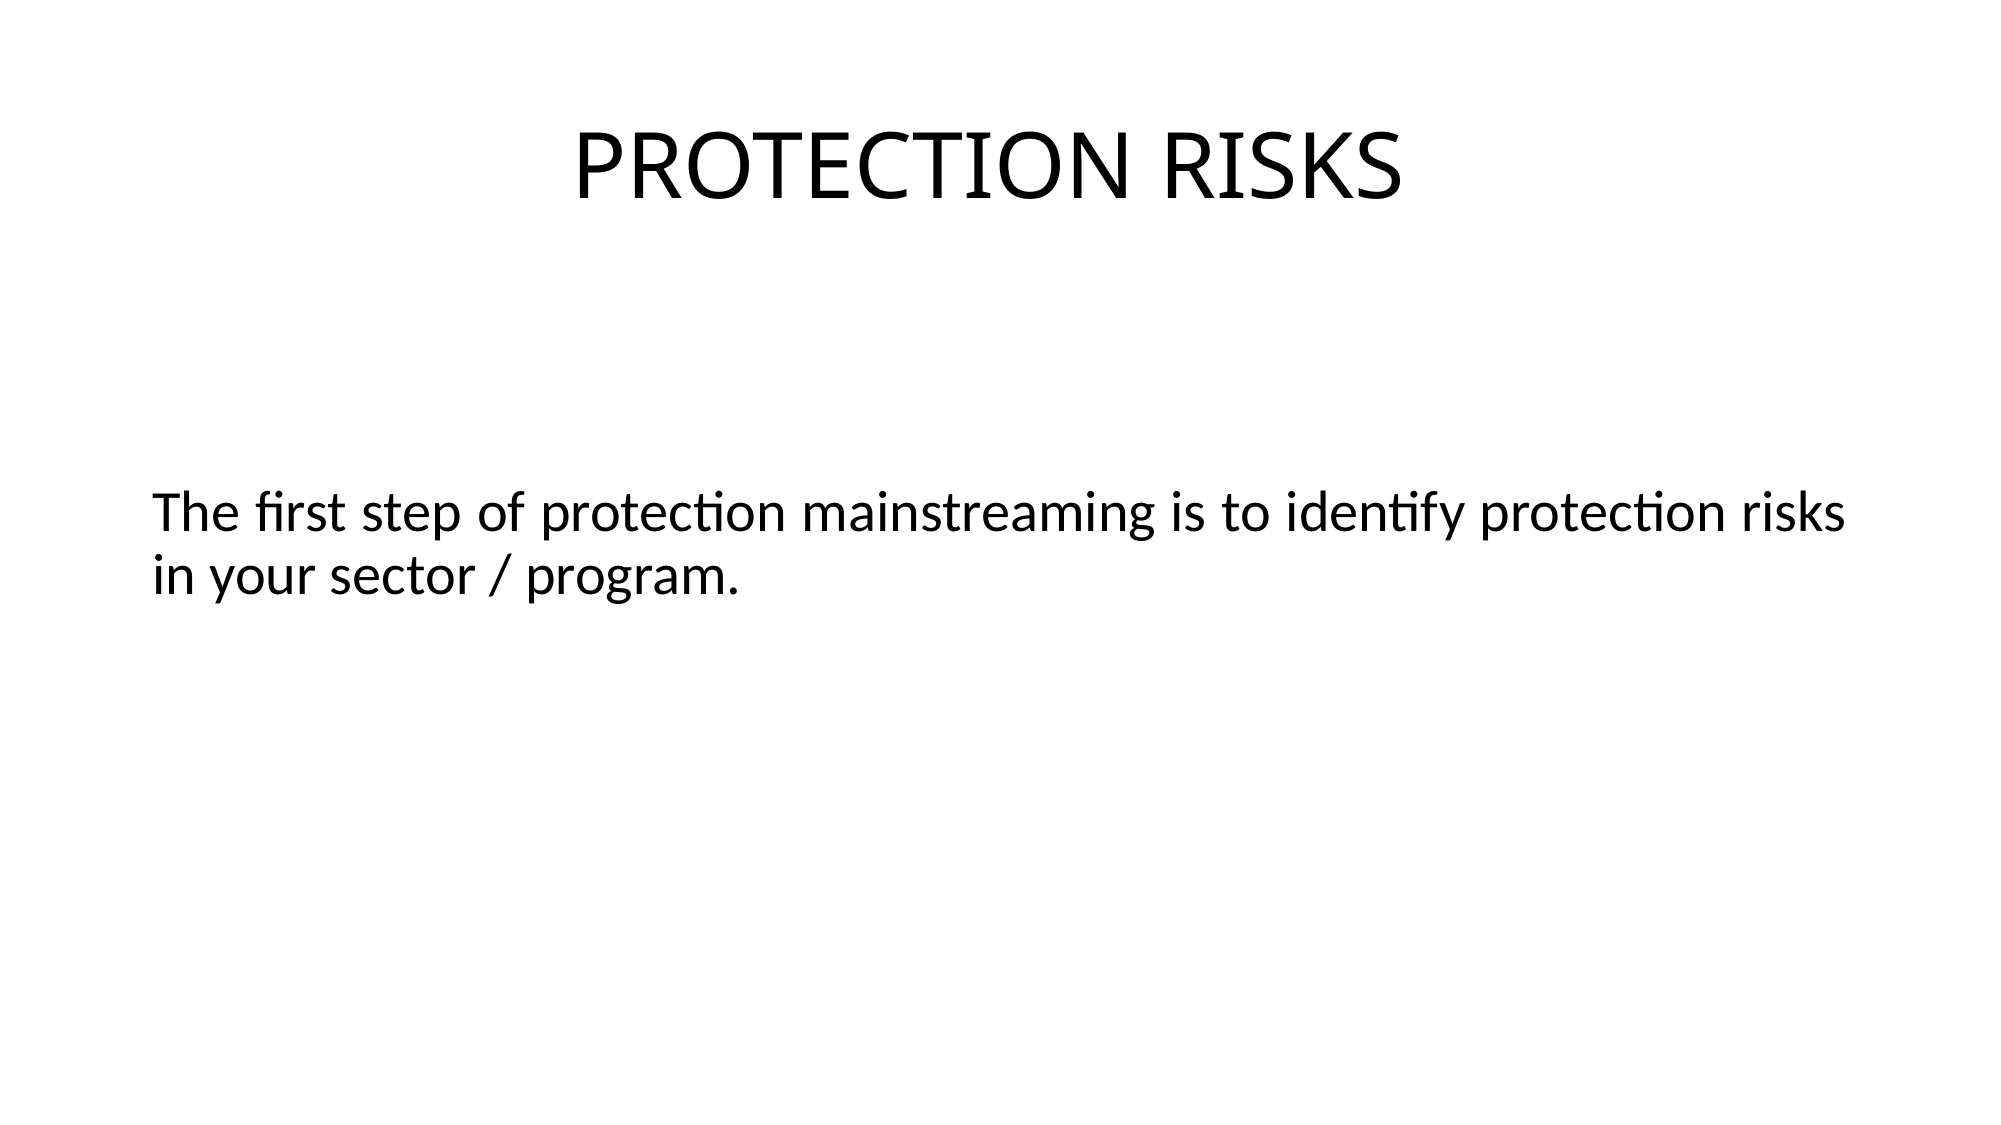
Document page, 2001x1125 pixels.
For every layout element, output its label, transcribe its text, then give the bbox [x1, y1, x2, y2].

list The first step of protection mainstreaming is to identify protection risks in your sector / program. [137, 299, 1863, 1014]
title PROTECTION RISKS [137, 59, 1863, 278]
